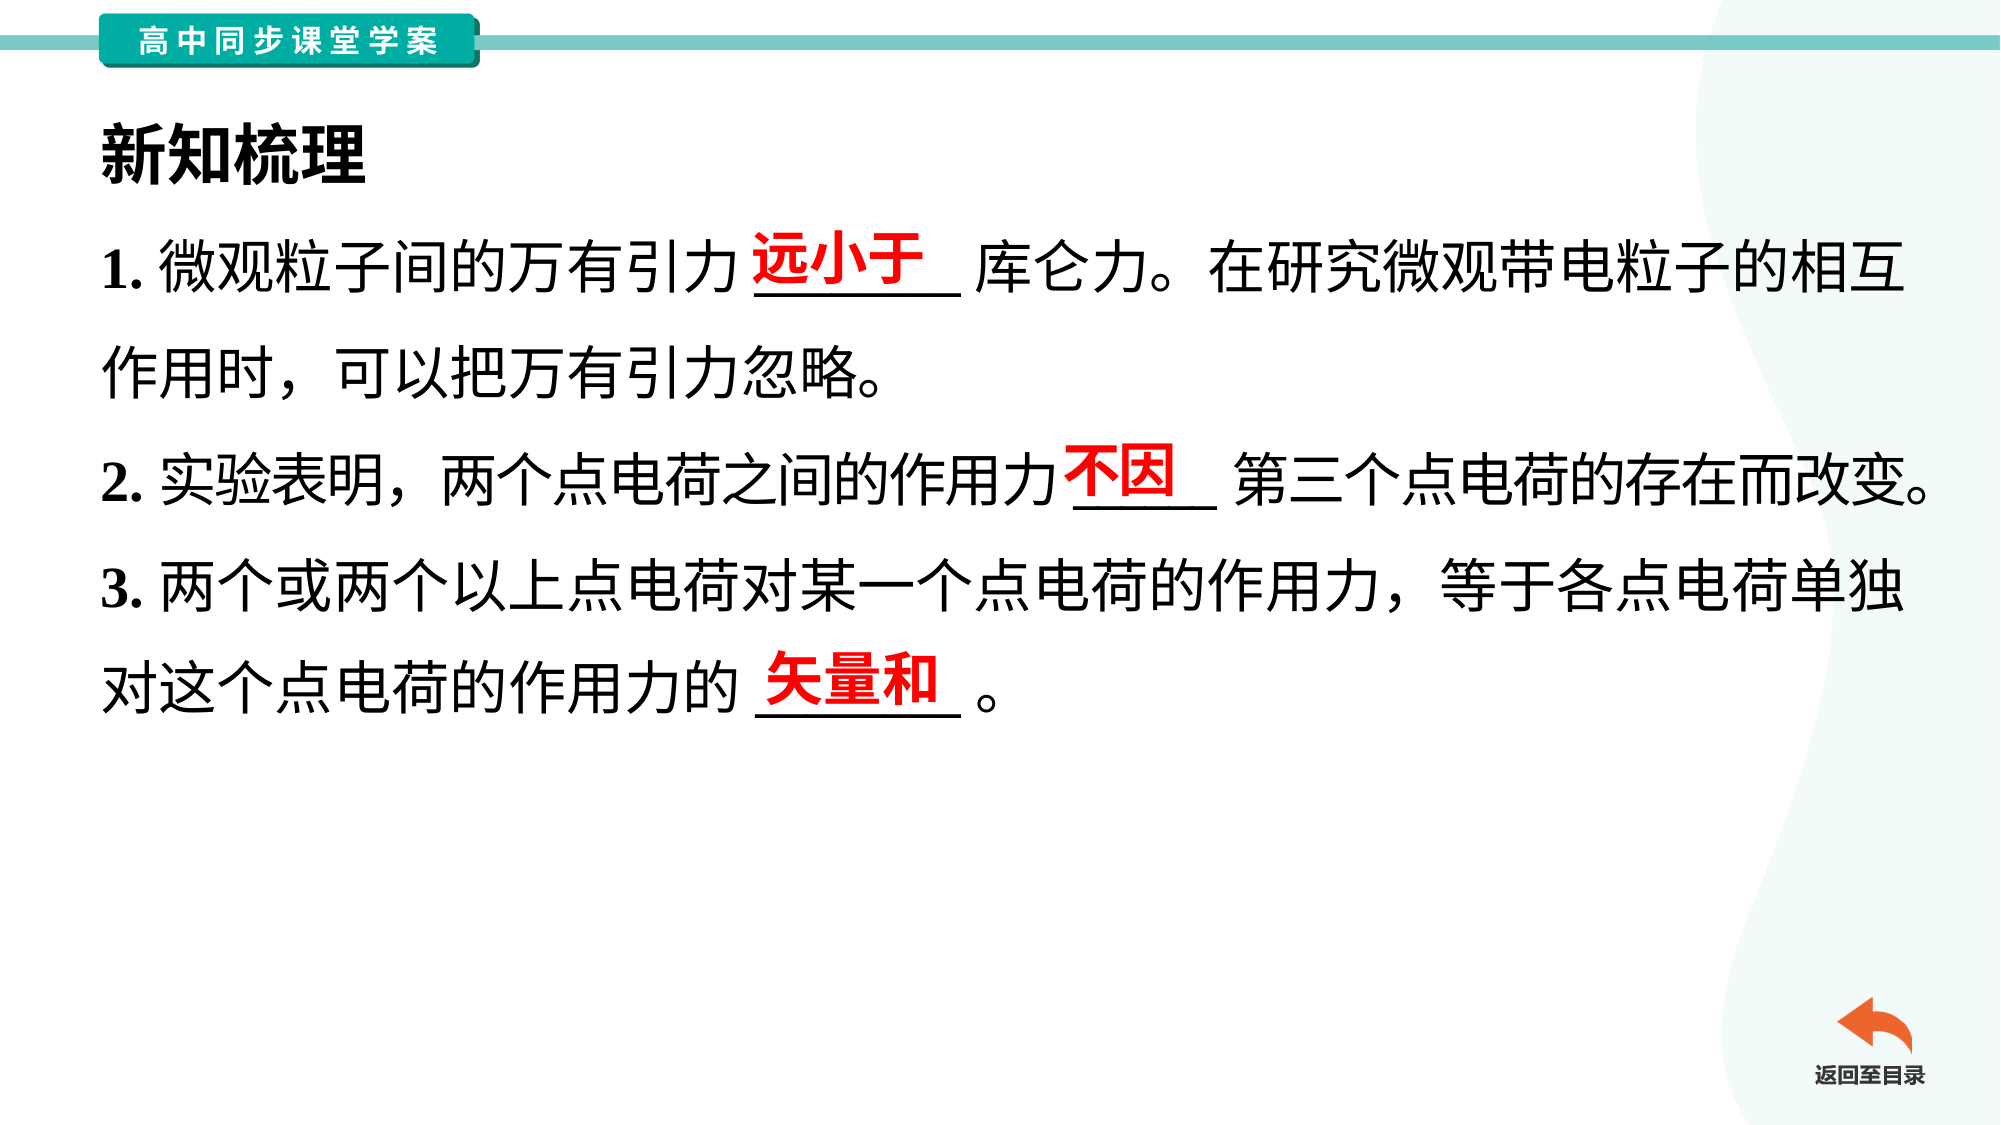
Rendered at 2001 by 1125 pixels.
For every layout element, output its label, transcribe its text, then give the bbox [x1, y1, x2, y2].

text_box 远小于 [729, 188, 948, 280]
picture [0, 0, 2000, 1125]
text_box 不因 [1042, 401, 1197, 493]
text_box 新知梳理 [100, 76, 1899, 193]
text_box 1.微观粒子间的万有引力________库仑力。在研究微观带电粒子的相互 作用时，可以把万有引力忽略。 2.实验表明，两个点电荷之间的作用力______第三个点电荷的存在而改变。 3.两个或两个以上点电荷对某一个点电荷的作用力，等于各点电荷单独 对这个点电荷的作用力的________。 [100, 193, 1899, 710]
text_box 矢量和 [743, 610, 963, 702]
